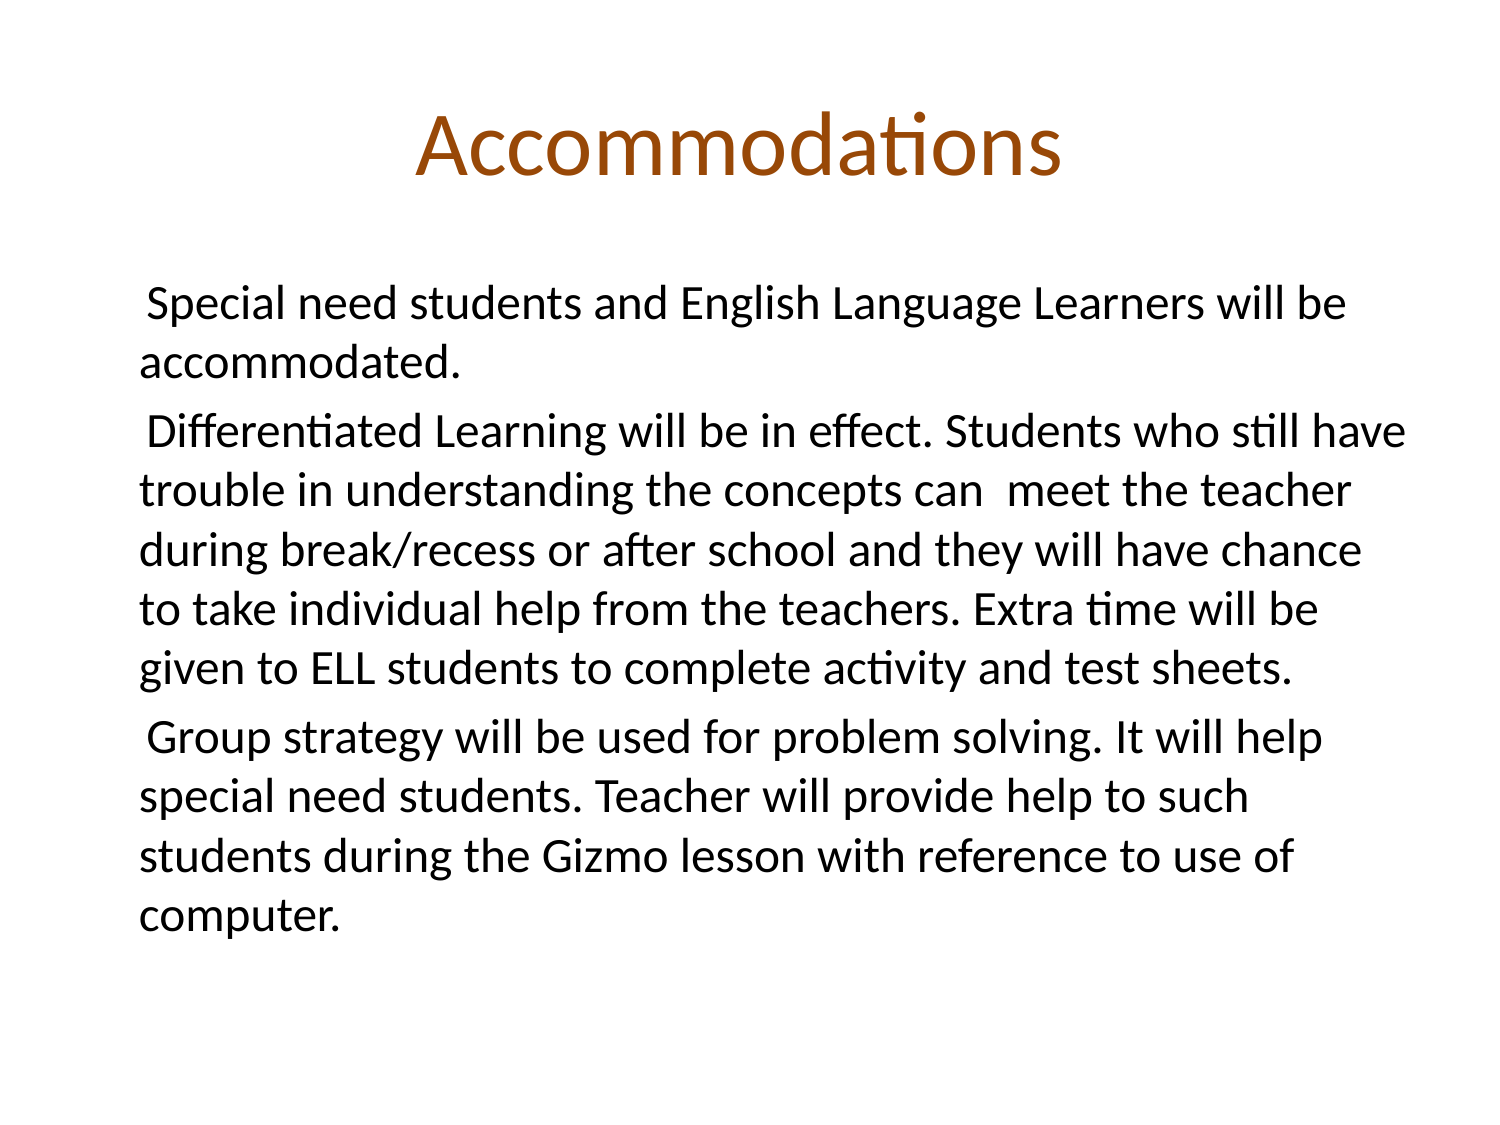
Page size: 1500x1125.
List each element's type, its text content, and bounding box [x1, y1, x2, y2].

list Special need students and English Language Learners will be accommodated. Differentiated Learning will be in effect. Students who still have trouble in understanding the concepts can meet the teacher during break/recess or after school and they will have chance to take individual help from the teachers. Extra time will be given to ELL students to complete activity and test sheets. Group strategy will be used for problem solving. It will help special need students. Teacher will provide help to such students during the Gizmo lesson with reference to use of computer. [75, 262, 1425, 1005]
title Accommodations [75, 45, 1425, 233]
